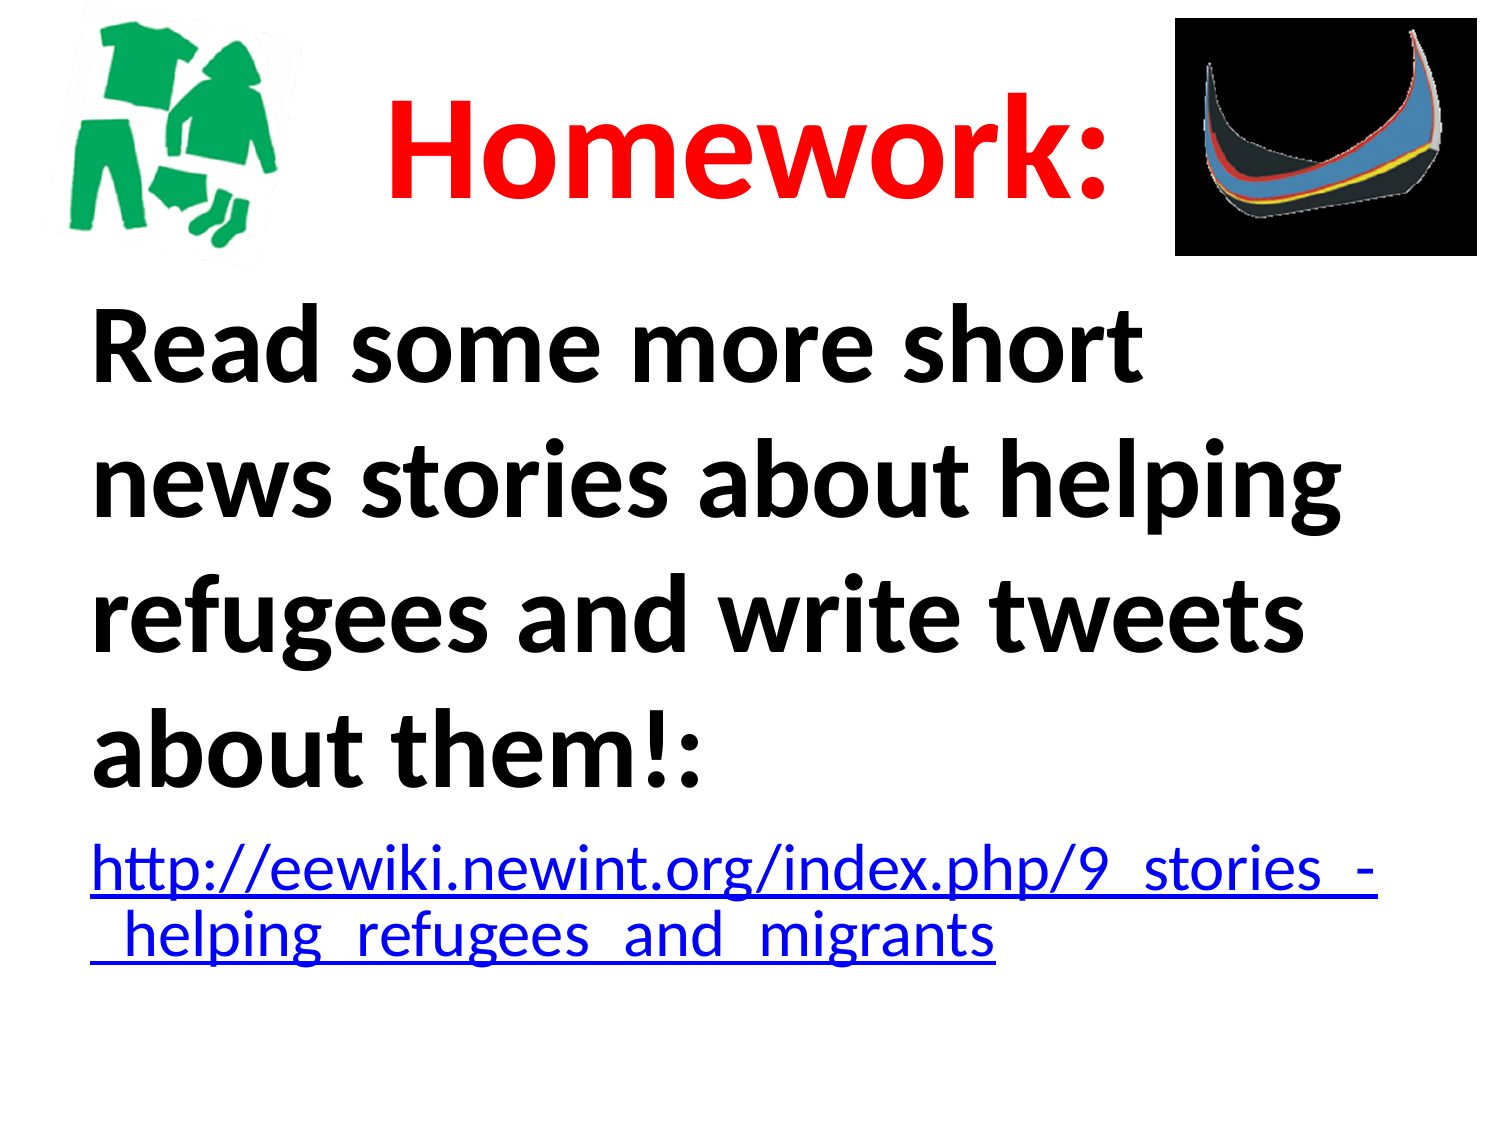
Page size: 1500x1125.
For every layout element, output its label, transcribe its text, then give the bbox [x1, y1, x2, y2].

picture [40, 0, 302, 275]
list Read some more short news stories about helping refugees and write tweets about them!: http://eewiki.newint.org/index.php/9_stories_-_helping_refugees_and_migrants [75, 262, 1425, 1005]
picture [1174, 18, 1477, 256]
title Homework: [307, 45, 1169, 233]
